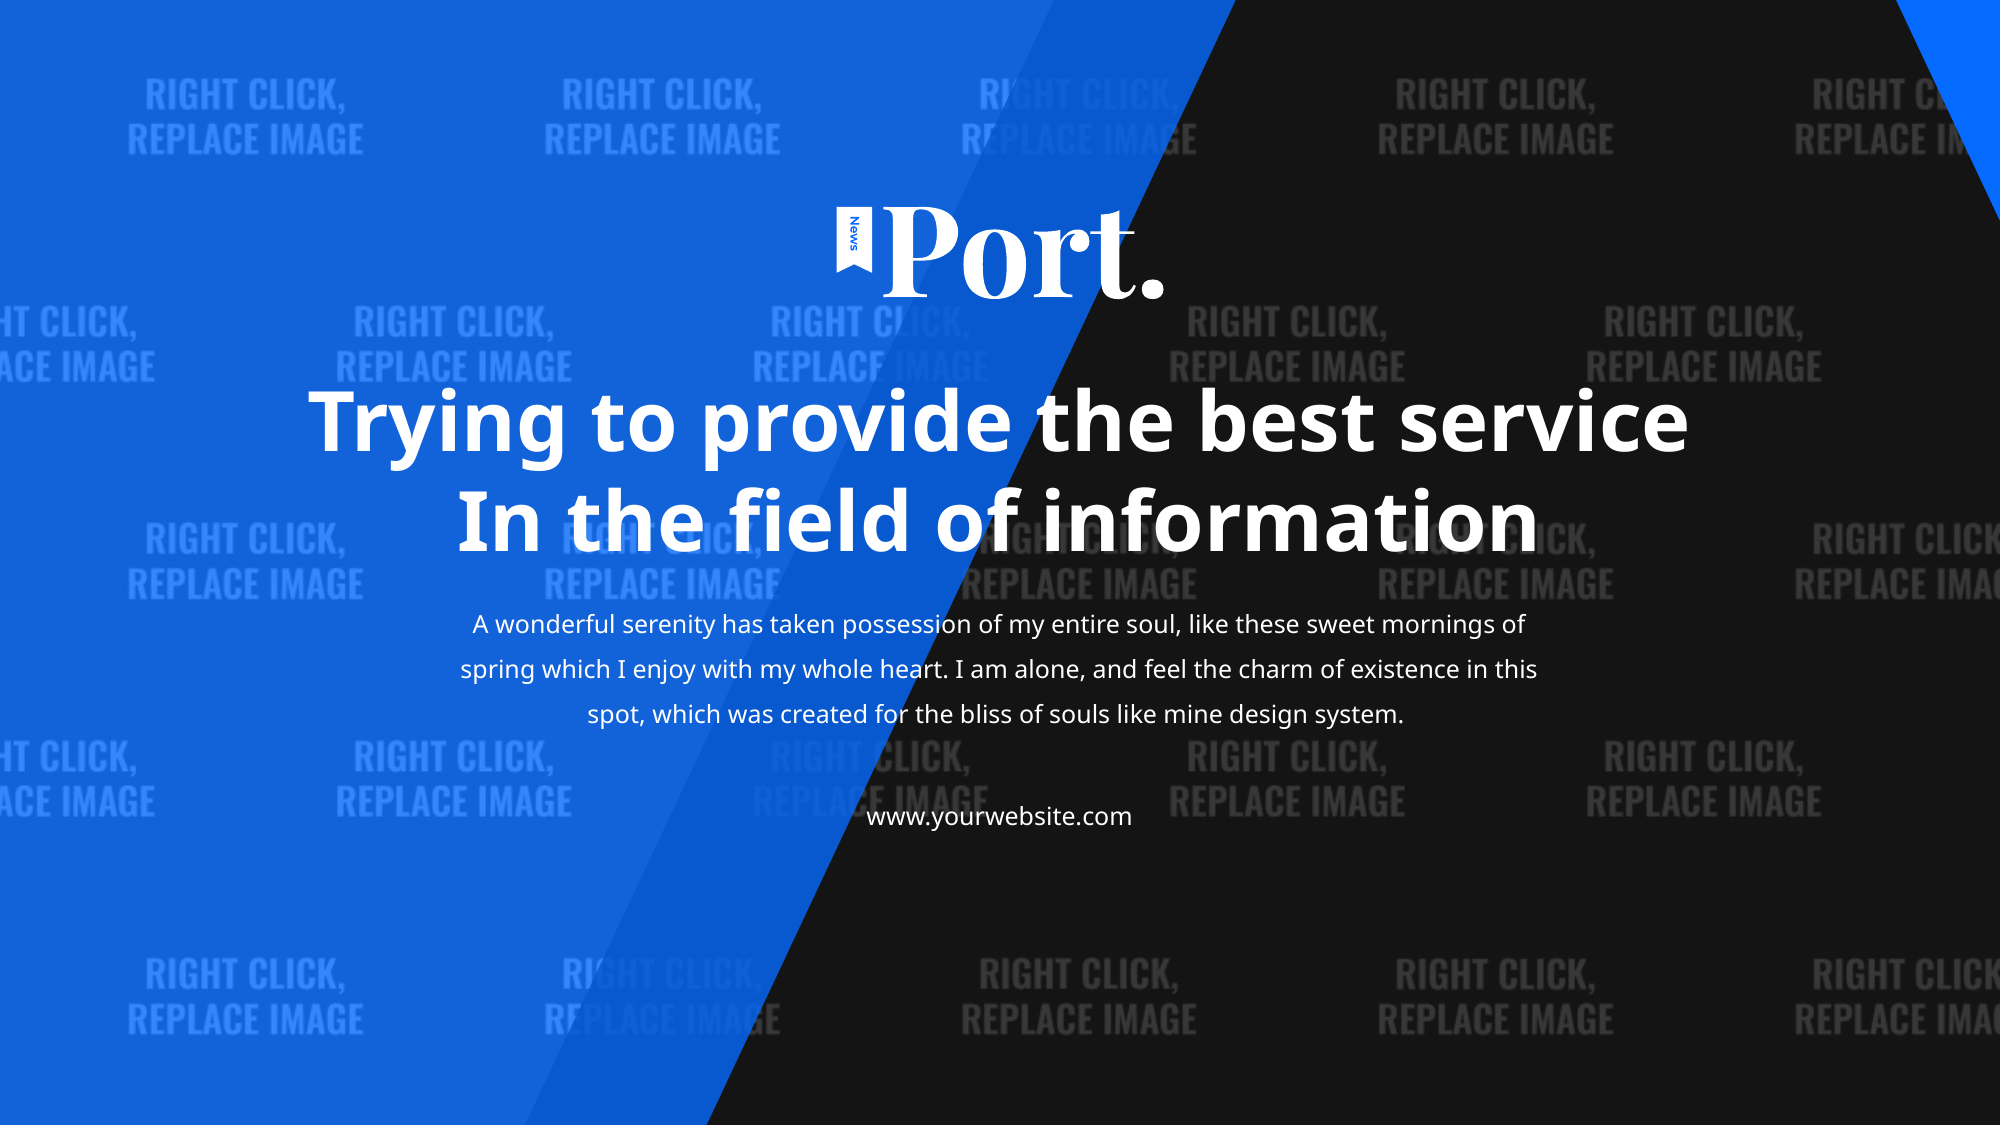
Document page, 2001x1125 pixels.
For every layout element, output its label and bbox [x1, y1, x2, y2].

picture [0, 0, 2000, 1125]
text_box [836, 206, 1164, 300]
